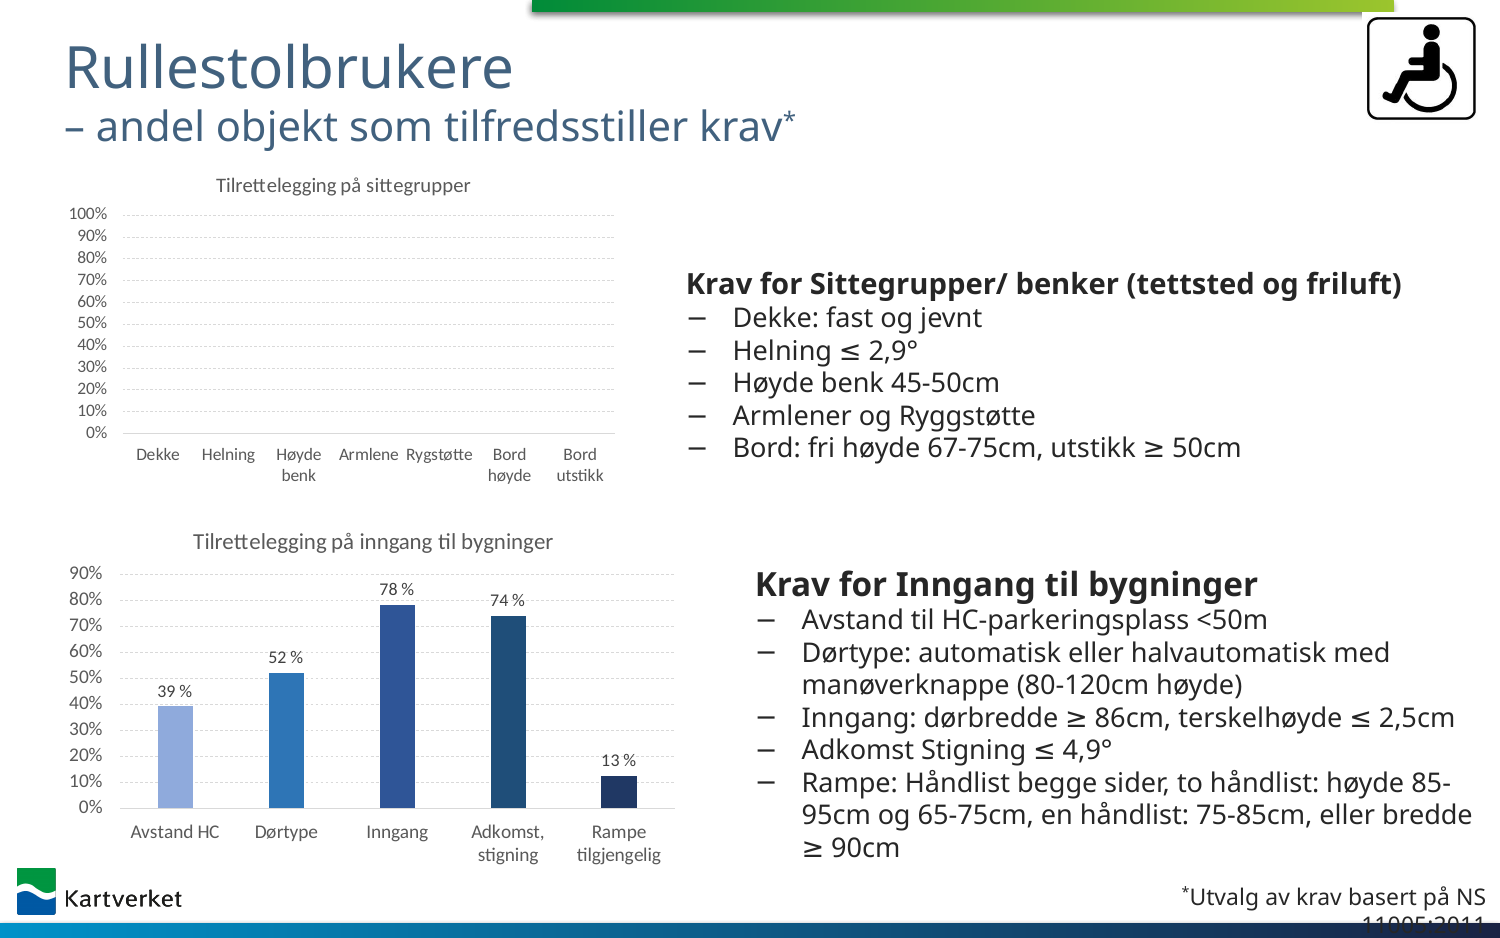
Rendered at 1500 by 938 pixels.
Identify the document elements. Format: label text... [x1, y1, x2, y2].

text_box Rullestolbrukere – andel objekt som tilfredsstiller krav* [49, 25, 1431, 158]
picture [62, 166, 625, 492]
text_box *Utvalg av krav basert på NS 11005:2011 [1068, 873, 1500, 938]
text_box Krav for Sittegrupper/ benker (tettsted og friluft) Dekke: fast og jevnt Helning ≤ 2,9° Høyde benk 45-50cm Armlener og Ryggstøtte Bord: fri høyde 67-75cm, utstikk ≥ 50cm [670, 258, 1418, 471]
picture [1362, 12, 1481, 126]
text_box Krav for Inngang til bygninger Avstand til HC-parkeringsplass <50m Dørtype: automatisk eller halvautomatisk med manøverknappe (80-120cm høyde) Inngang: dørbredde ≥ 86cm, terskelhøyde ≤ 2,5cm Adkomst Stigning ≤ 4,9° Rampe: Håndlist begge sider, to håndlist: høyde 85-95cm og 65-75cm, en håndlist: 75-85cm, eller bredde ≥ 90cm [740, 555, 1491, 870]
picture [62, 520, 685, 874]
